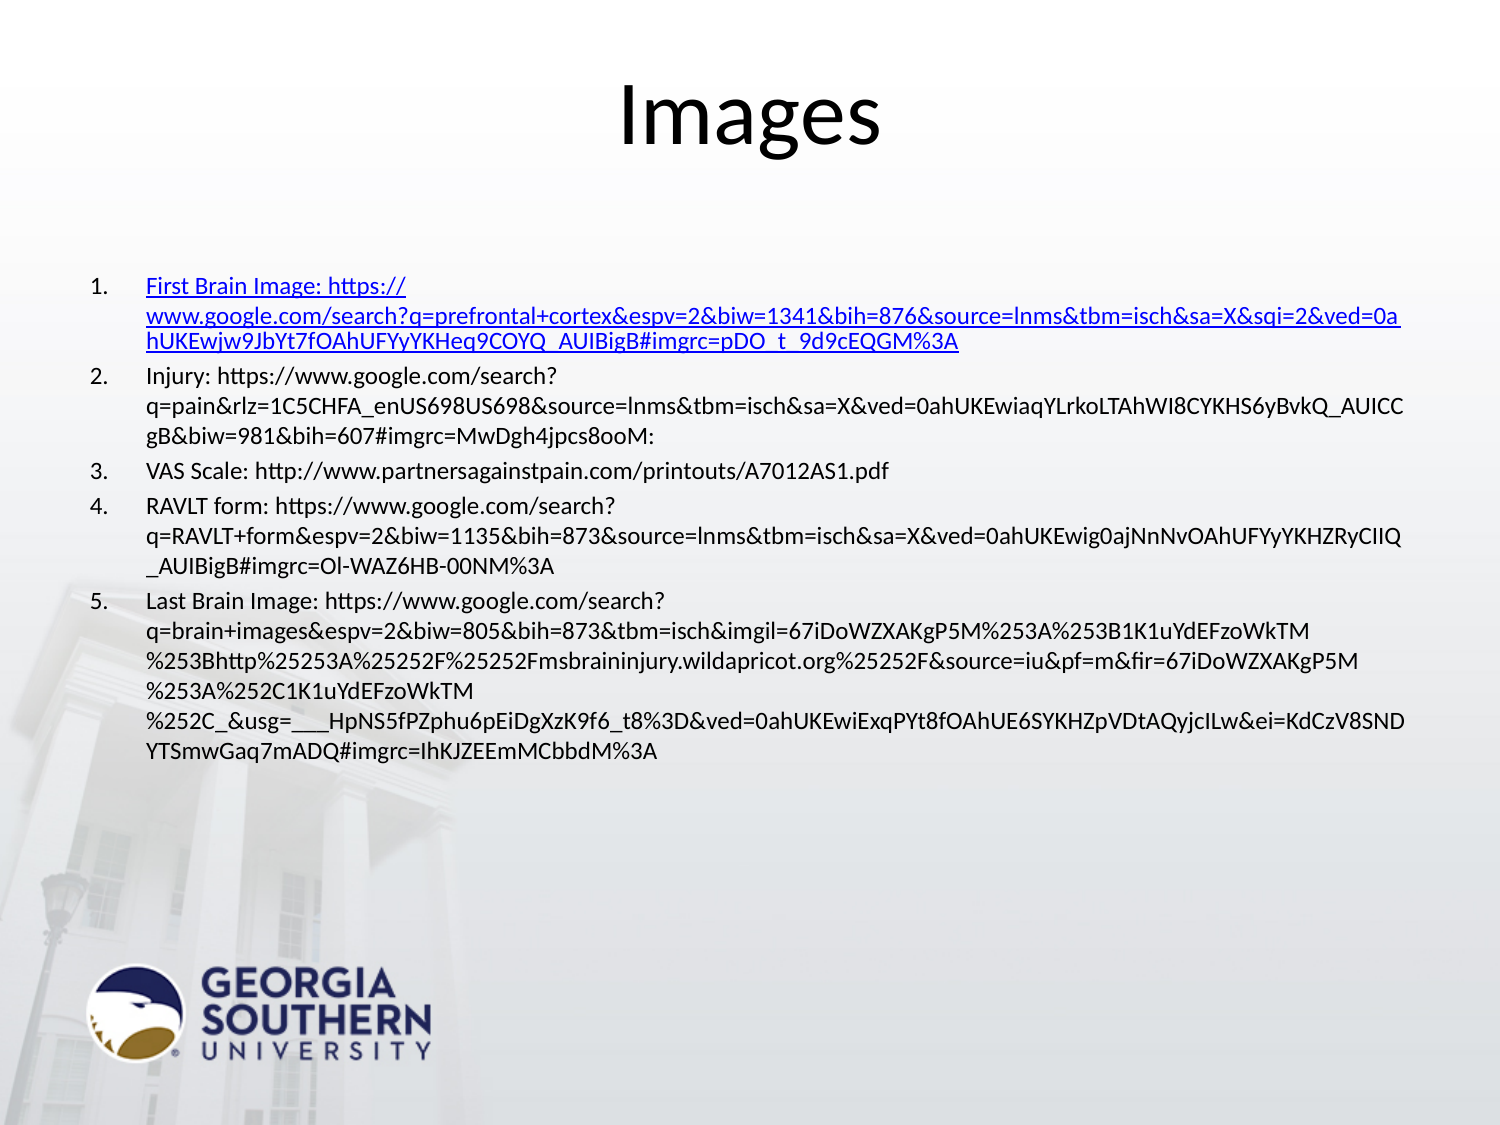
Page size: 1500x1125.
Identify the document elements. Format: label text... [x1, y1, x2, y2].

list First Brain Image: https://www.google.com/search?q=prefrontal+cortex&espv=2&biw=1341&bih=876&source=lnms&tbm=isch&sa=X&sqi=2&ved=0ahUKEwjw9JbYt7fOAhUFYyYKHeq9COYQ_AUIBigB#imgrc=pDO_t_9d9cEQGM%3A Injury: https://www.google.com/search?q=pain&rlz=1C5CHFA_enUS698US698&source=lnms&tbm=isch&sa=X&ved=0ahUKEwiaqYLrkoLTAhWI8CYKHS6yBvkQ_AUICCgB&biw=981&bih=607#imgrc=MwDgh4jpcs8ooM: VAS Scale: http://www.partnersagainstpain.com/printouts/A7012AS1.pdf RAVLT form: https://www.google.com/search?q=RAVLT+form&espv=2&biw=1135&bih=873&source=lnms&tbm=isch&sa=X&ved=0ahUKEwig0ajNnNvOAhUFYyYKHZRyCIIQ_AUIBigB#imgrc=Ol-WAZ6HB-00NM%3A Last Brain Image: https://www.google.com/search?q=brain+images&espv=2&biw=805&bih=873&tbm=isch&imgil=67iDoWZXAKgP5M%253A%253B1K1uYdEFzoWkTM%253Bhttp%25253A%25252F%25252Fmsbraininjury.wildapricot.org%25252F&source=iu&pf=m&fir=67iDoWZXAKgP5M%253A%252C1K1uYdEFzoWkTM%252C_&usg=___HpNS5fPZphu6pEiDgXzK9f6_t8%3D&ved=0ahUKEwiExqPYt8fOAhUE6SYKHZpVDtAQyjcILw&ei=KdCzV8SNDYTSmwGaq7mADQ#imgrc=IhKJZEEmMCbbdM%3A [75, 262, 1425, 1005]
picture [0, 0, 1500, 1125]
title Images [75, 45, 1425, 233]
